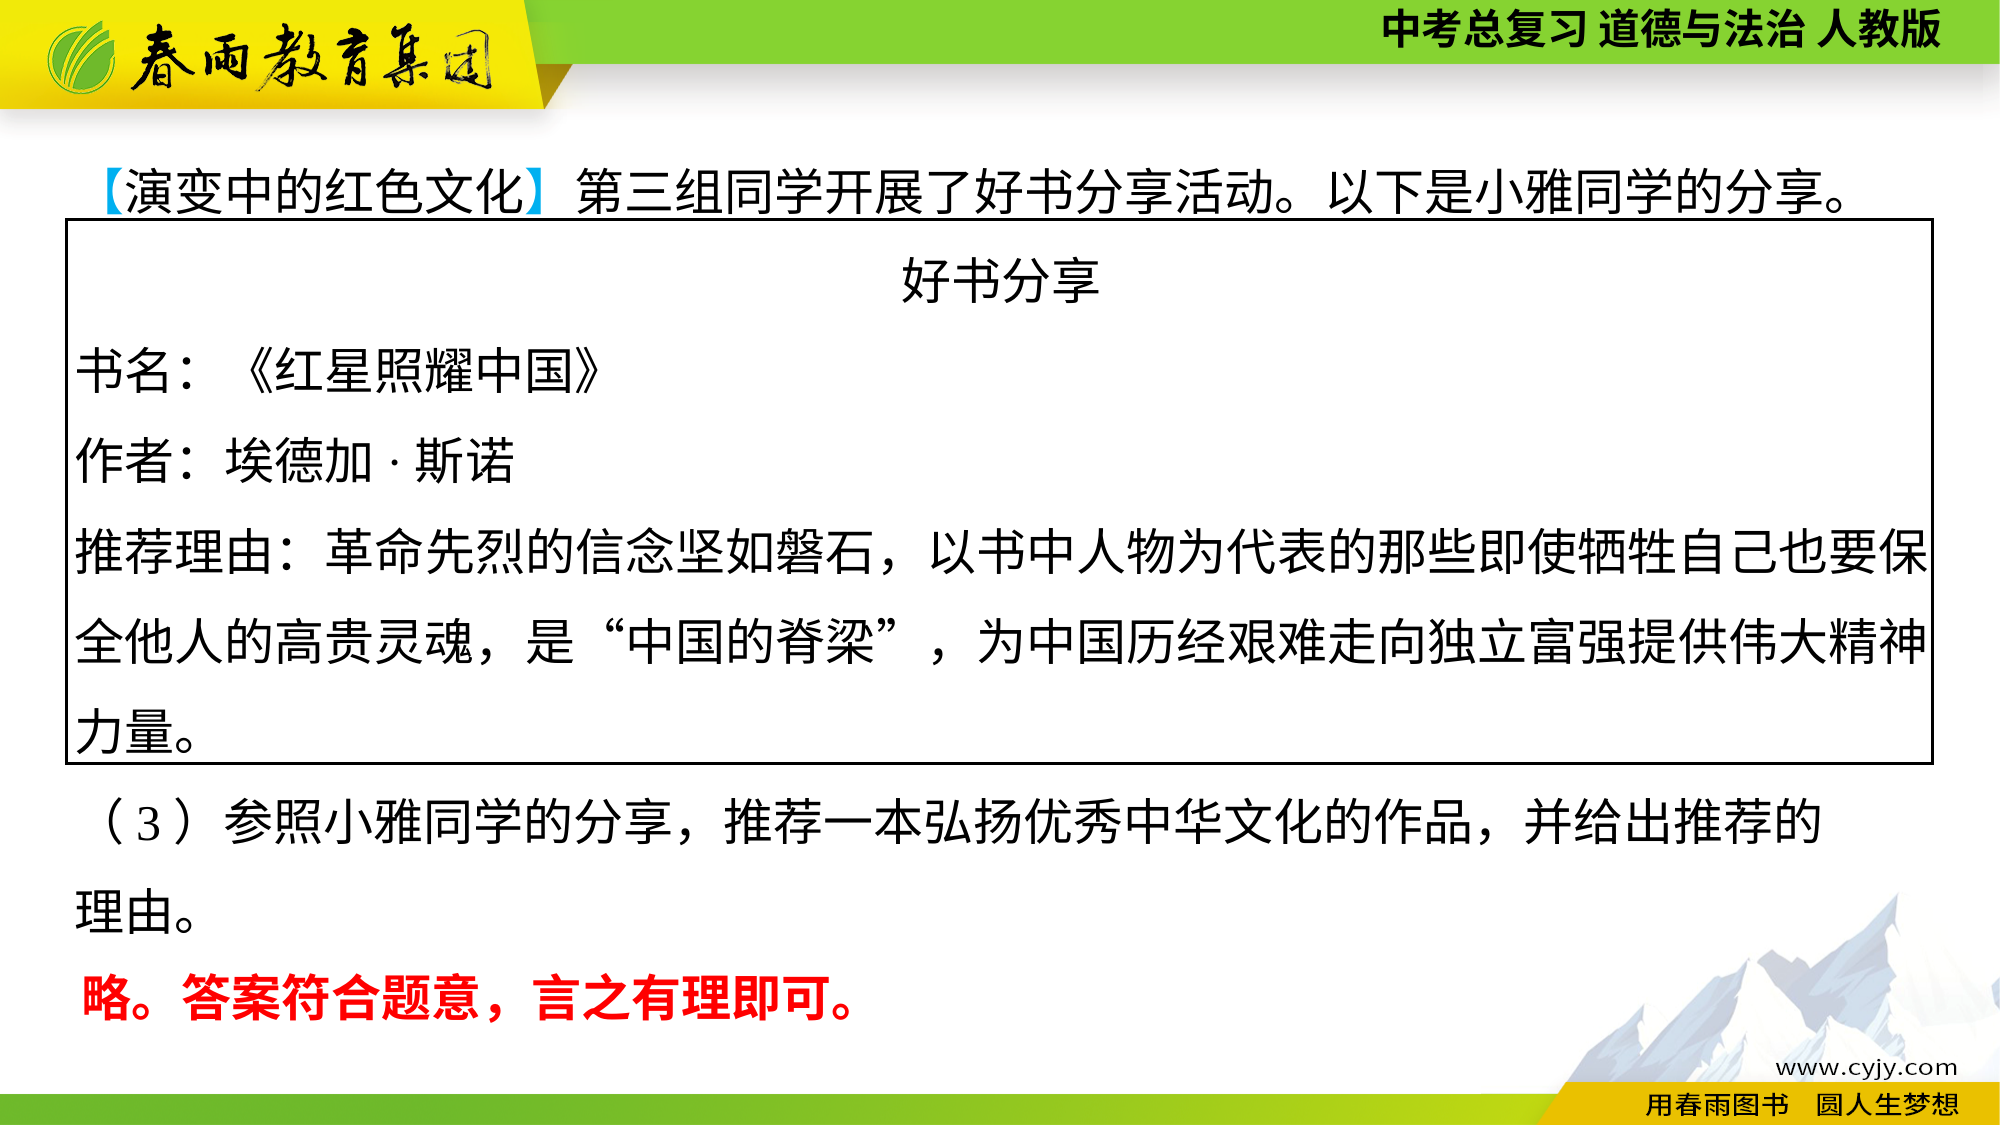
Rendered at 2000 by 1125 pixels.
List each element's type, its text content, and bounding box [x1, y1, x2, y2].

text_box 略。答案符合题意，言之有理即可。 [66, 928, 1933, 1034]
list 【演变中的红色文化】第三组同学开展了好书分享活动。以下是小雅同学的分享。 好书分享 书名：《红星照耀中国》 作者：埃德加·斯诺 推荐理由：革命先烈的信念坚如磐石，以书中人物为代表的那些即使牺牲自己也要保全他人的高贵灵魂，是“中国的脊梁”，为中国历经艰难走向独立富强提供伟大精神力量。 （3）参照小雅同学的分享，推荐一本弘扬优秀中华文化的作品，并给出推荐的 理由。 [59, 122, 1944, 956]
text_box [66, 219, 1933, 764]
picture [0, 0, 2000, 1125]
